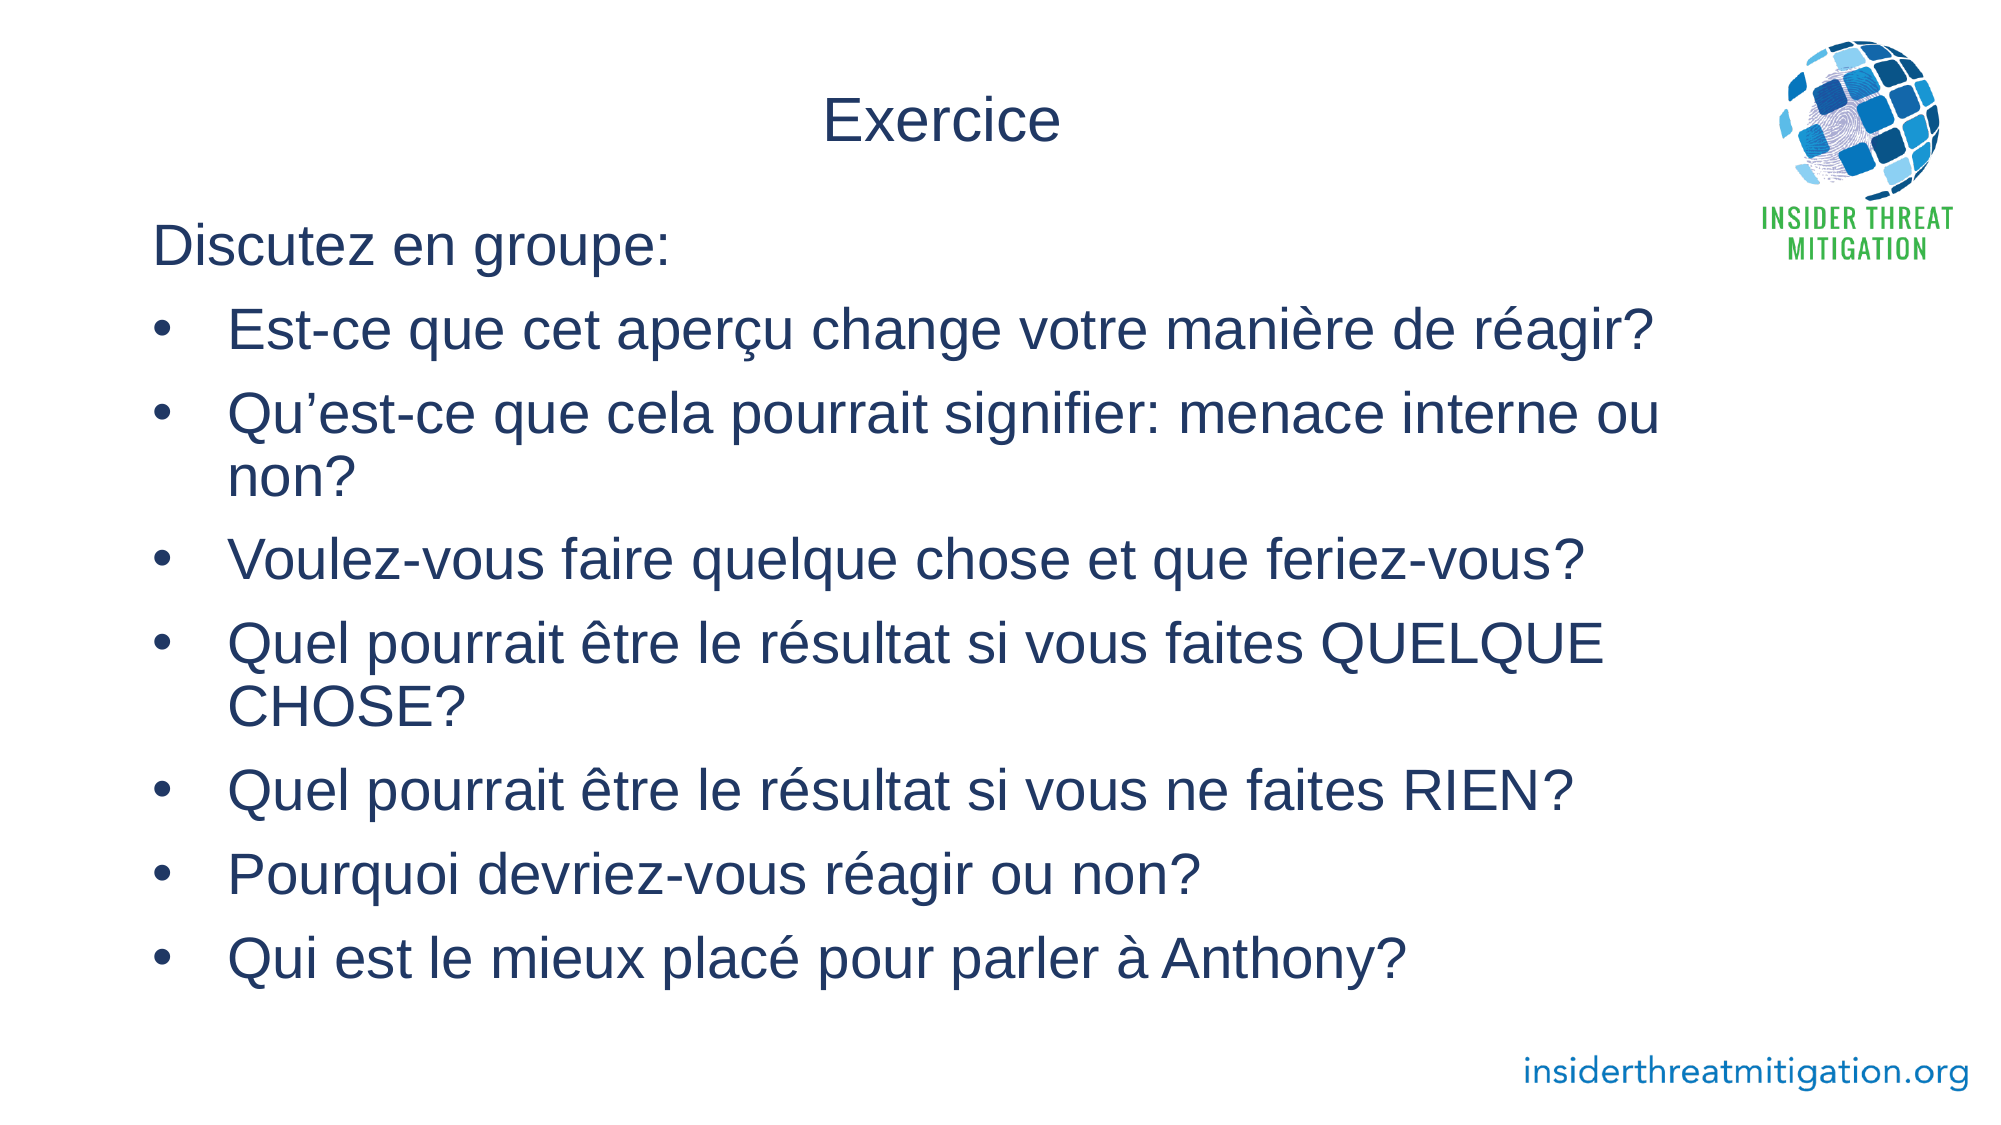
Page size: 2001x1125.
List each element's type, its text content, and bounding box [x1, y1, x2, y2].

picture [1758, 20, 1968, 281]
list Discutez en groupe: Est-ce que cet aperçu change votre manière de réagir? Qu’est-ce que cela pourrait signifier: menace interne ou non? Voulez-vous faire quelque chose et que feriez-vous? Quel pourrait être le résultat si vous faites QUELQUE CHOSE? Quel pourrait être le résultat si vous ne faites RIEN? Pourquoi devriez-vous réagir ou non? Qui est le mieux placé pour parler à Anthony? [137, 207, 1748, 1014]
picture [1478, 994, 2000, 1125]
title Exercice [137, 59, 1748, 183]
